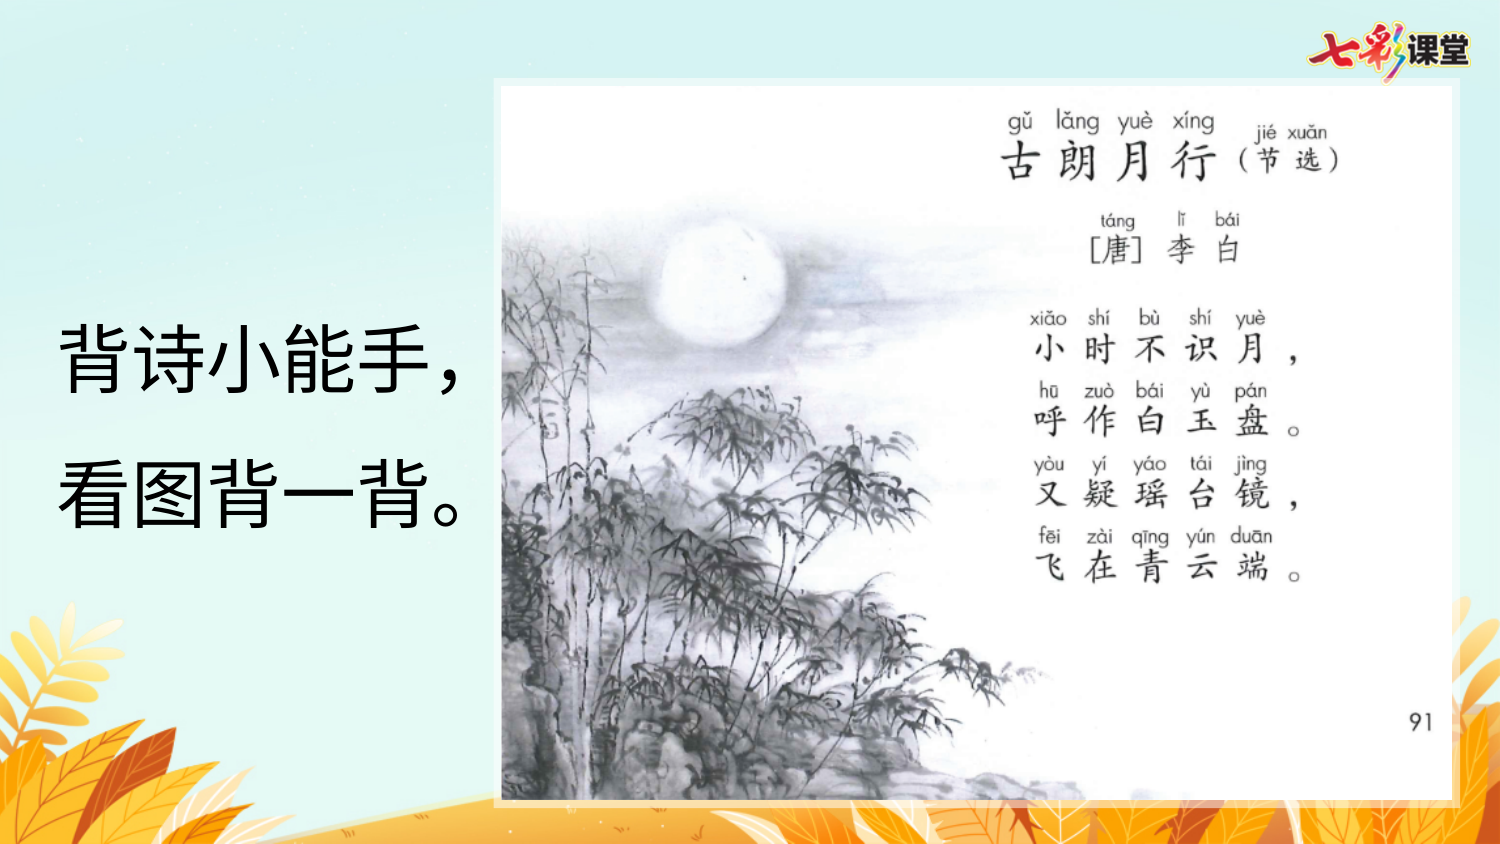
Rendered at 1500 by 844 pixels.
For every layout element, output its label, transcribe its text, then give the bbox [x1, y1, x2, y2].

picture [0, 0, 1500, 844]
text_box 背诗小能手，看图背一背。 [41, 259, 479, 545]
